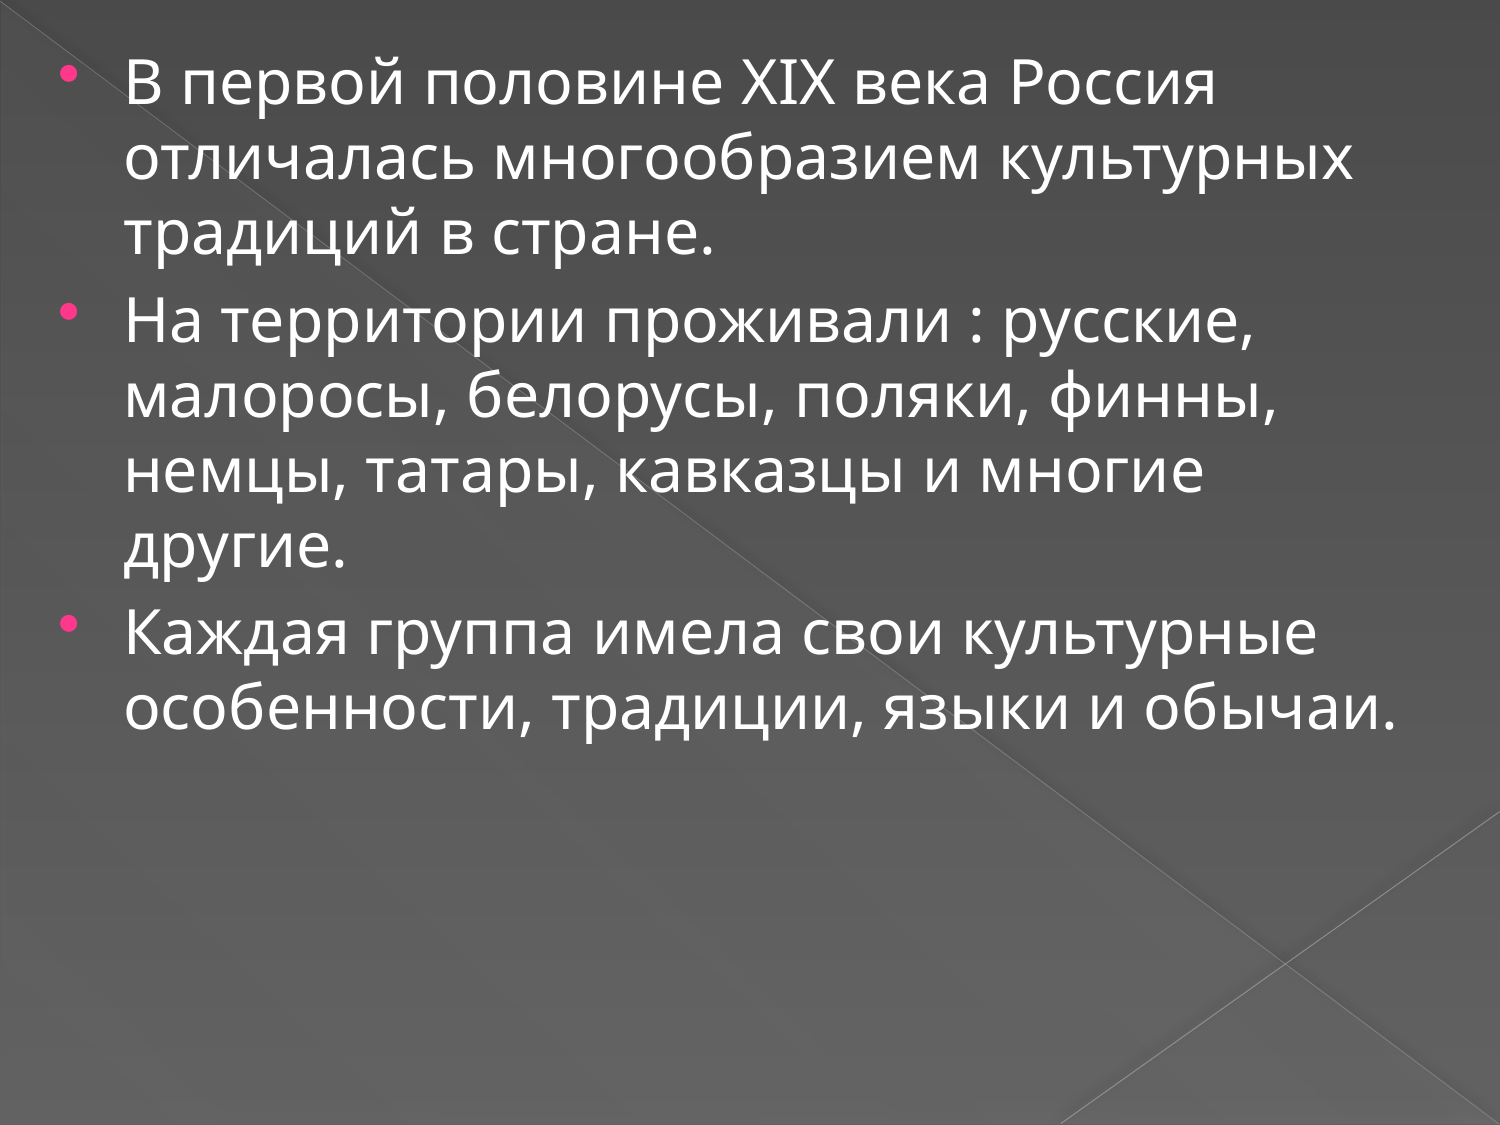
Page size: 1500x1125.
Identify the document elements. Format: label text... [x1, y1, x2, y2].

list В первой половине XIX века Россия отличалась многообразием культурных традиций в стране. На территории проживали : русские, малоросы, белорусы, поляки, финны, немцы, татары, кавказцы и многие другие. Каждая группа имела свои культурные особенности, традиции, языки и обычаи. [35, 35, 1425, 1059]
